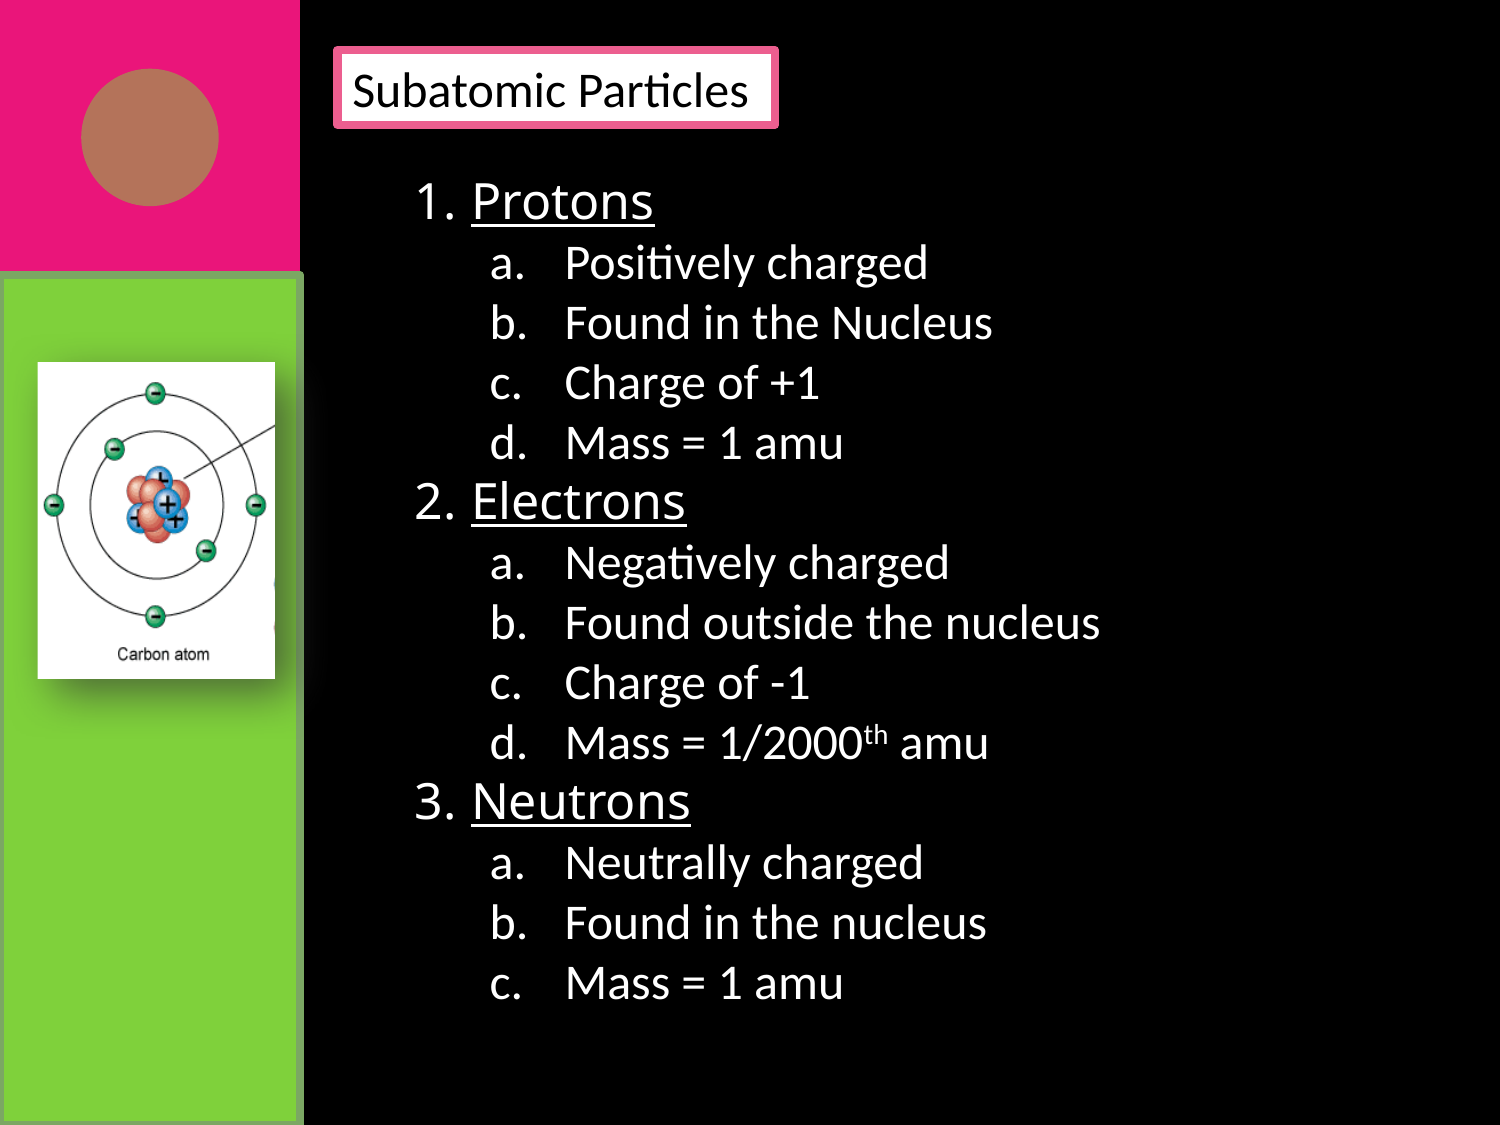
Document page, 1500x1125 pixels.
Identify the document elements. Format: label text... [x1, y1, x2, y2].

text_box Protons Positively charged Found in the Nucleus Charge of +1 Mass = 1 amu Electrons Negatively charged Found outside the nucleus Charge of -1 Mass = 1/2000th amu Neutrons Neutrally charged Found in the nucleus Mass = 1 amu [399, 162, 1363, 1018]
picture [37, 362, 276, 679]
text_box Subatomic Particles [333, 46, 779, 129]
text_box [0, 271, 304, 1125]
